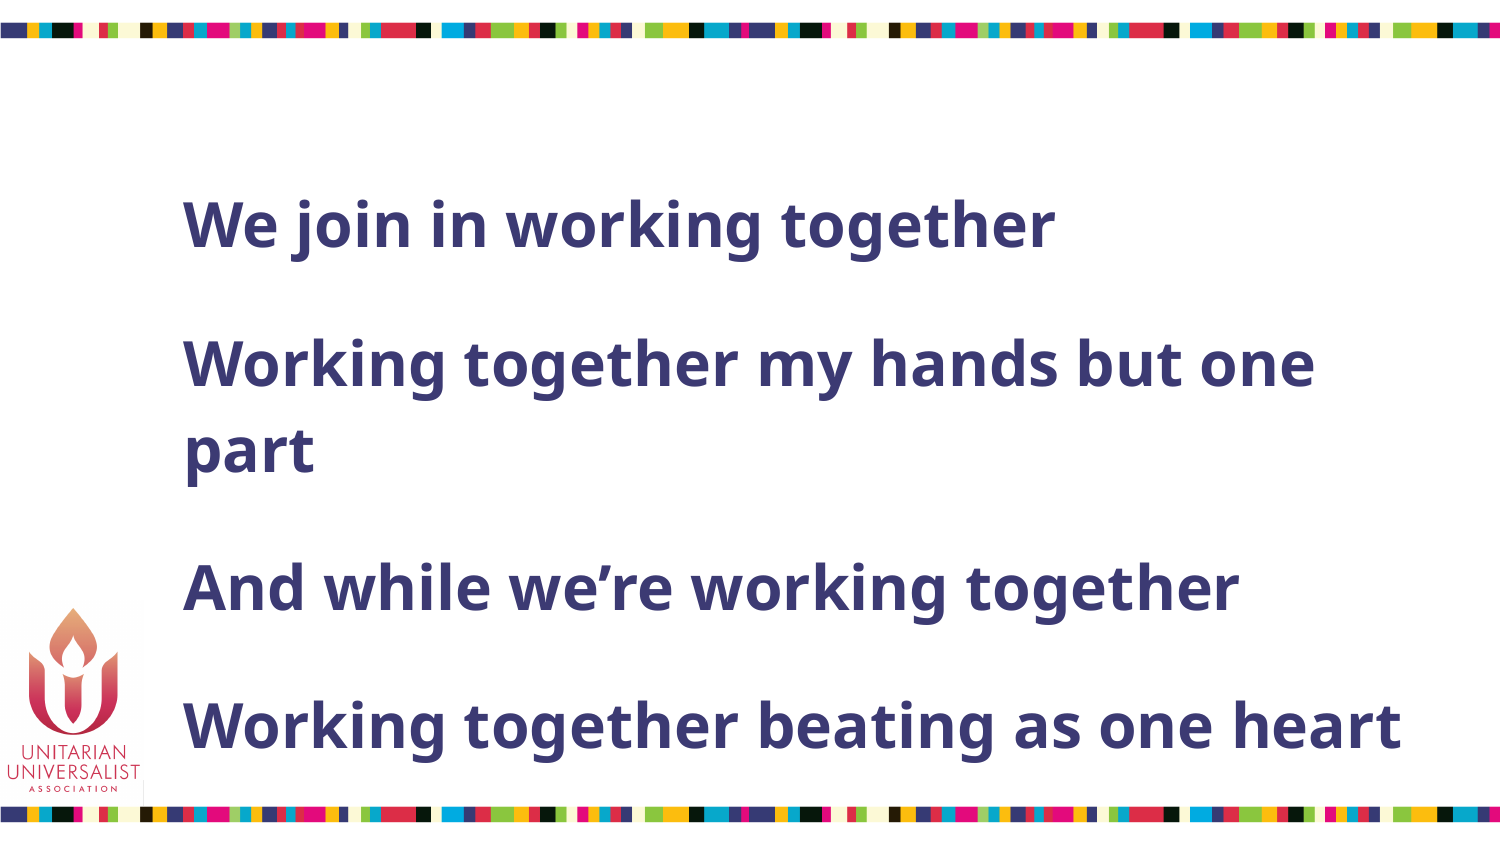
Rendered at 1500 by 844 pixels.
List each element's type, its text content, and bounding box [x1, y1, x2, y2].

text_box We join in working together Working together my hands but one part And while we’re working together Working together beating as one heart [168, 159, 1474, 777]
picture [0, 22, 1500, 40]
picture [0, 600, 1500, 824]
